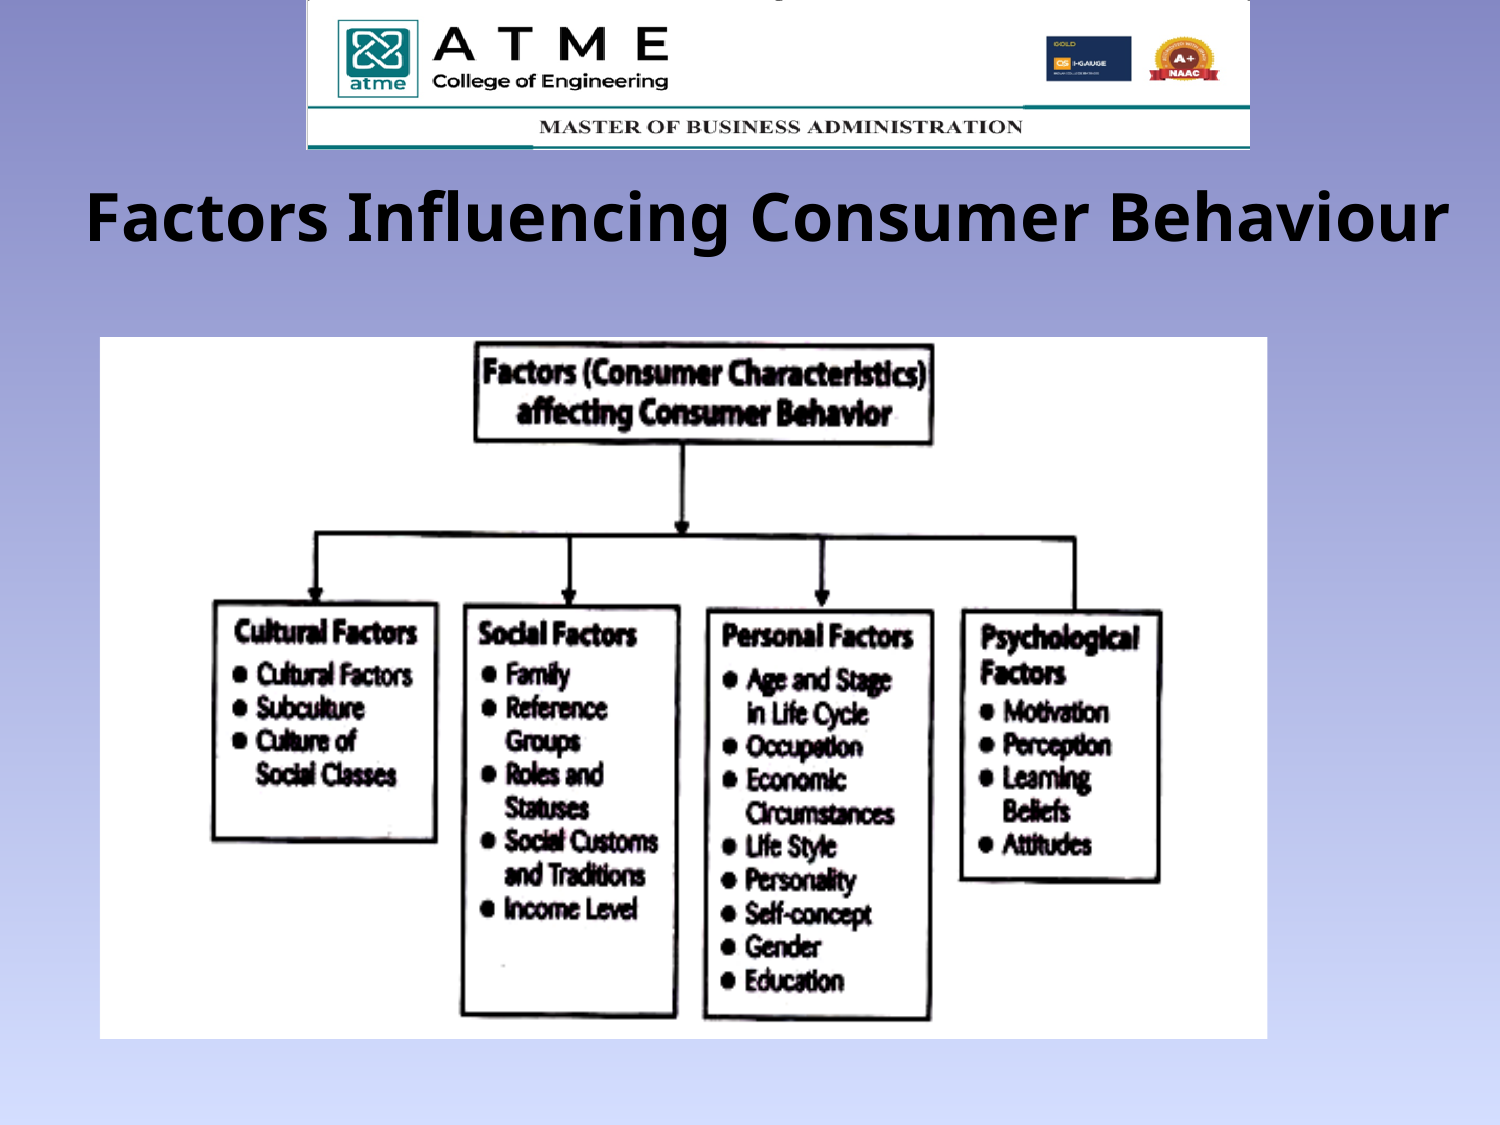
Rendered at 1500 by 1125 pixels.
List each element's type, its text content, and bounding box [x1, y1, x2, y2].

picture [306, 0, 1250, 150]
title Factors Influencing Consumer Behaviour [50, 162, 1488, 268]
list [99, 337, 1268, 1039]
